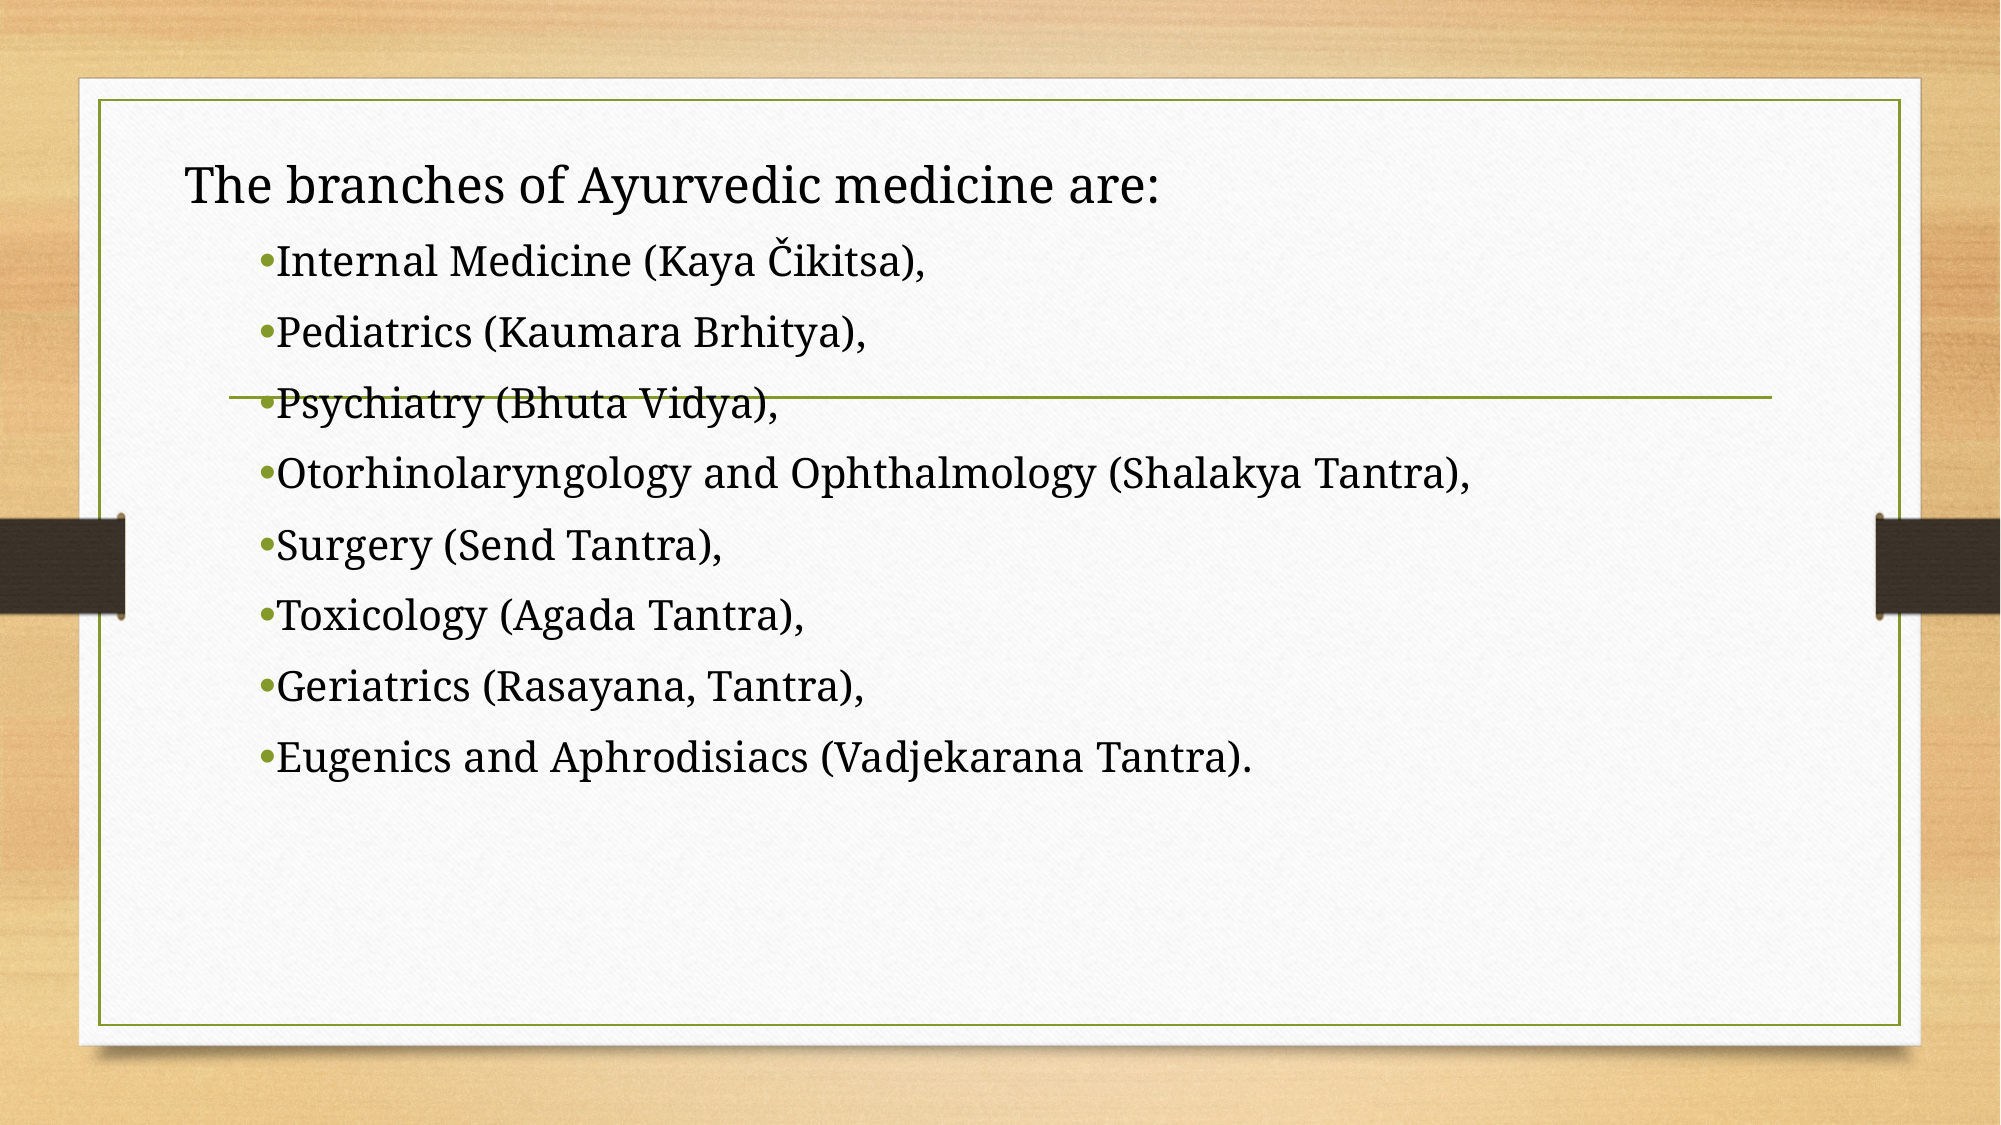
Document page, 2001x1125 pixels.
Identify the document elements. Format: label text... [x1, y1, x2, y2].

list The branches of Ayurvedic medicine are: Internal Medicine (Kaya Čikitsa), Pediatrics (Kaumara Brhitya), Psychiatry (Bhuta Vidya), Otorhinolaryngology and Ophthalmology (Shalakya Tantra), Surgery (Send Tantra), Toxicology (Agada Tantra), Geriatrics (Rasayana, Tantra), Eugenics and Aphrodisiacs (Vadjekarana Tantra). [169, 146, 1915, 1032]
picture [0, 0, 2001, 1125]
